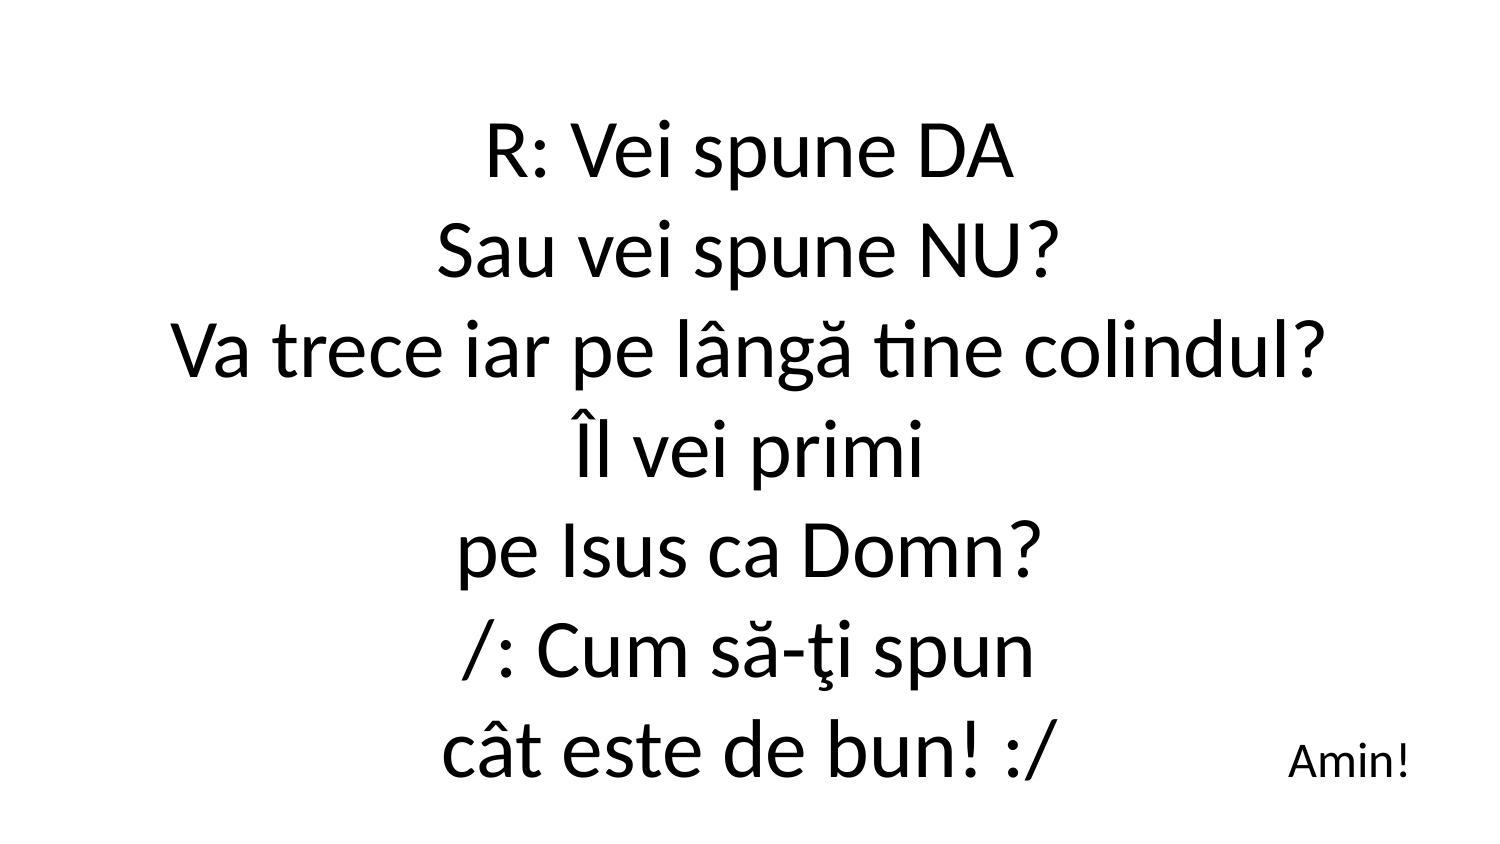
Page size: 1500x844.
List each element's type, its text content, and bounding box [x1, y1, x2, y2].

text_box R: Vei spune DA Sau vei spune NU? Va trece iar pe lângă tine colindul? Îl vei primi pe Isus ca Domn? /: Cum să-ţi spun cât este de bun! :/ [155, 42, 1345, 802]
text_box Amin! [1273, 674, 1427, 795]
